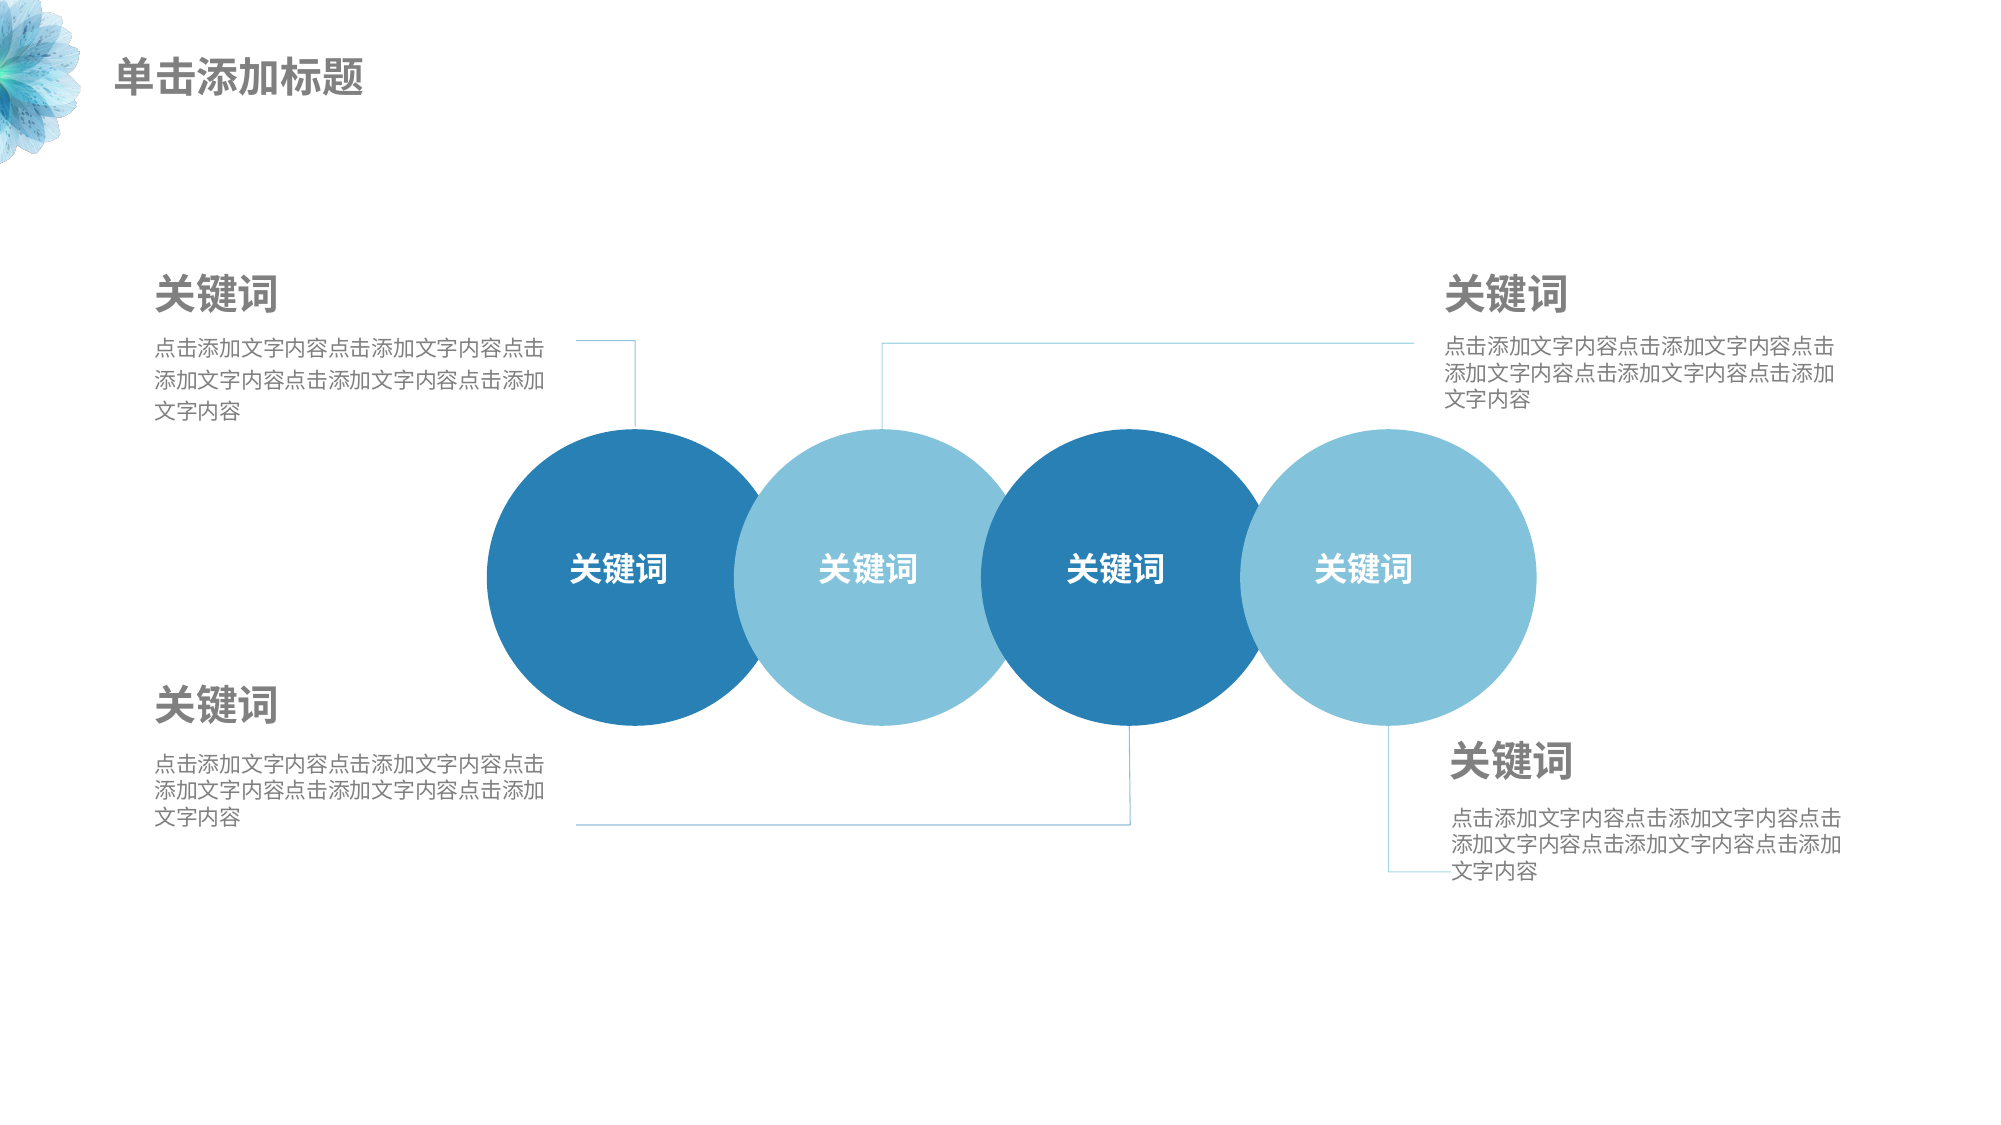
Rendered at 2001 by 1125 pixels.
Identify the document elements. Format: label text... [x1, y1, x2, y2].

text_box 单击添加标题 [98, 43, 594, 108]
text_box 点击添加文字内容点击添加文字内容点击添加文字内容点击添加文字内容点击添加文字内容 [139, 743, 577, 942]
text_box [1240, 429, 1537, 726]
text_box 关键词 [1434, 707, 1871, 770]
text_box 点击添加文字内容点击添加文字内容点击添加文字内容点击添加文字内容点击添加文字内容 [1436, 797, 1873, 996]
text_box 点击添加文字内容点击添加文字内容点击添加文字内容点击添加文字内容点击添加文字内容 [1429, 325, 1866, 524]
text_box 点击添加文字内容点击添加文字内容点击添加文字内容点击添加文字内容点击添加文字内容 [139, 322, 577, 503]
text_box 关键词 [139, 651, 486, 714]
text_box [486, 429, 733, 726]
text_box 关键词 [139, 240, 577, 303]
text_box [733, 429, 980, 726]
picture [0, 0, 81, 164]
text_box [980, 429, 1240, 726]
text_box 关键词 [1429, 240, 1866, 303]
